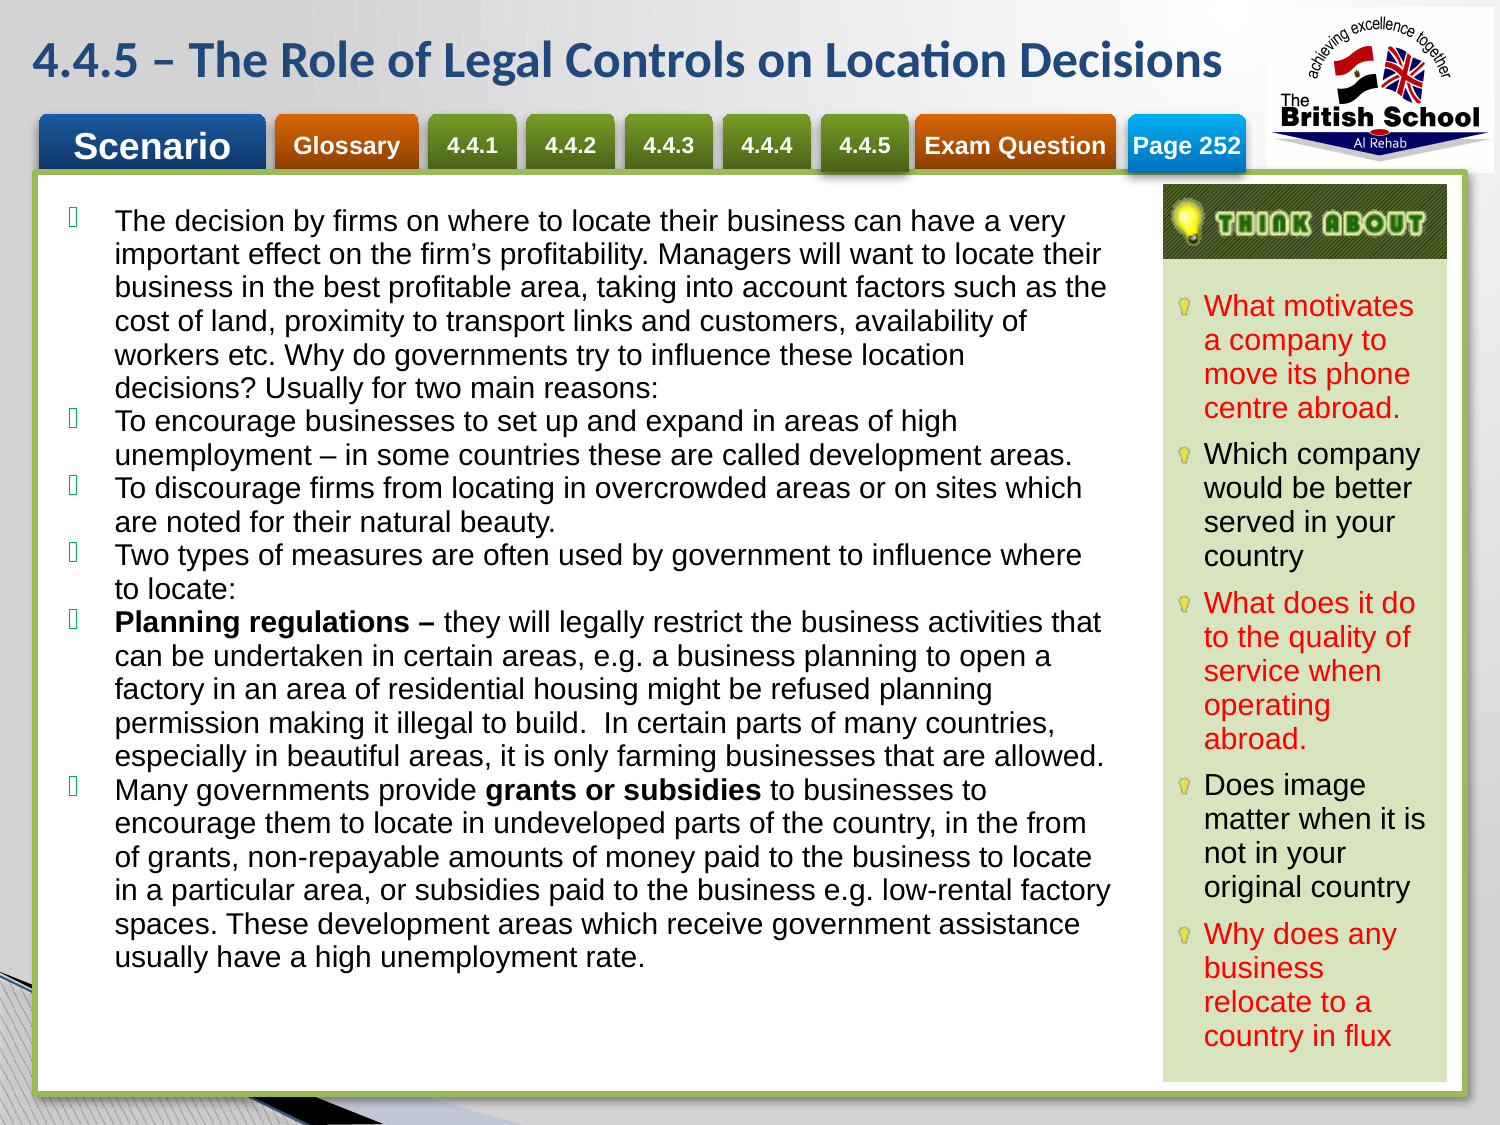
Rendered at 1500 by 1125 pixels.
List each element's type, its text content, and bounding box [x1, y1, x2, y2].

picture [281, 1114, 303, 1125]
picture [1267, 7, 1495, 173]
picture [1174, 774, 1193, 796]
picture [1174, 923, 1193, 945]
picture [1169, 195, 1430, 251]
picture [1174, 294, 1193, 317]
table_cell What motivates a company to move its phone centre abroad. Which company would be better served in your country What does it do to the quality of service when operating abroad. Does image matter when it is not in your original country Why does any business relocate to a country in flux [1163, 259, 1447, 1082]
table_header The decision by firms on where to locate their business can have a very important effect on the firm’s profitability. Managers will want to locate their business in the best profitable area, taking into account factors such as the cost of land, proximity to transport links and customers, availability of workers etc. Why do governments try to influence these location decisions? Usually for two main reasons: To encourage businesses to set up and expand in areas of high unemployment – in some countries these are called development areas. To discourage firms from locating in overcrowded areas or on sites which are noted for their natural beauty. Two types of measures are often used by government to influence where to locate: Planning regulations – they will legally restrict the business activities that can be undertaken in certain areas, e.g. a business planning to open a factory in an area of residential housing might be refused planning permission making it illegal to build. In certain parts of many countries, especially in beautiful areas, it is only farming businesses that are allowed. Many governments provide grants or subsidies to businesses to encourage them to locate in undeveloped parts of the country, in the from of grants, non-repayable amounts of money paid to the business to locate in a particular area, or subsidies paid to the business e.g. low-rental factory spaces. These development areas which receive government assistance usually have a high unemployment rate. [53, 196, 1127, 1081]
picture [1174, 592, 1193, 614]
table_header [1163, 184, 1447, 259]
picture [1174, 443, 1193, 465]
text_box Page 252 [1127, 114, 1247, 173]
title 4.4.5 – The Role of Legal Controls on Location Decisions [17, 7, 1282, 106]
